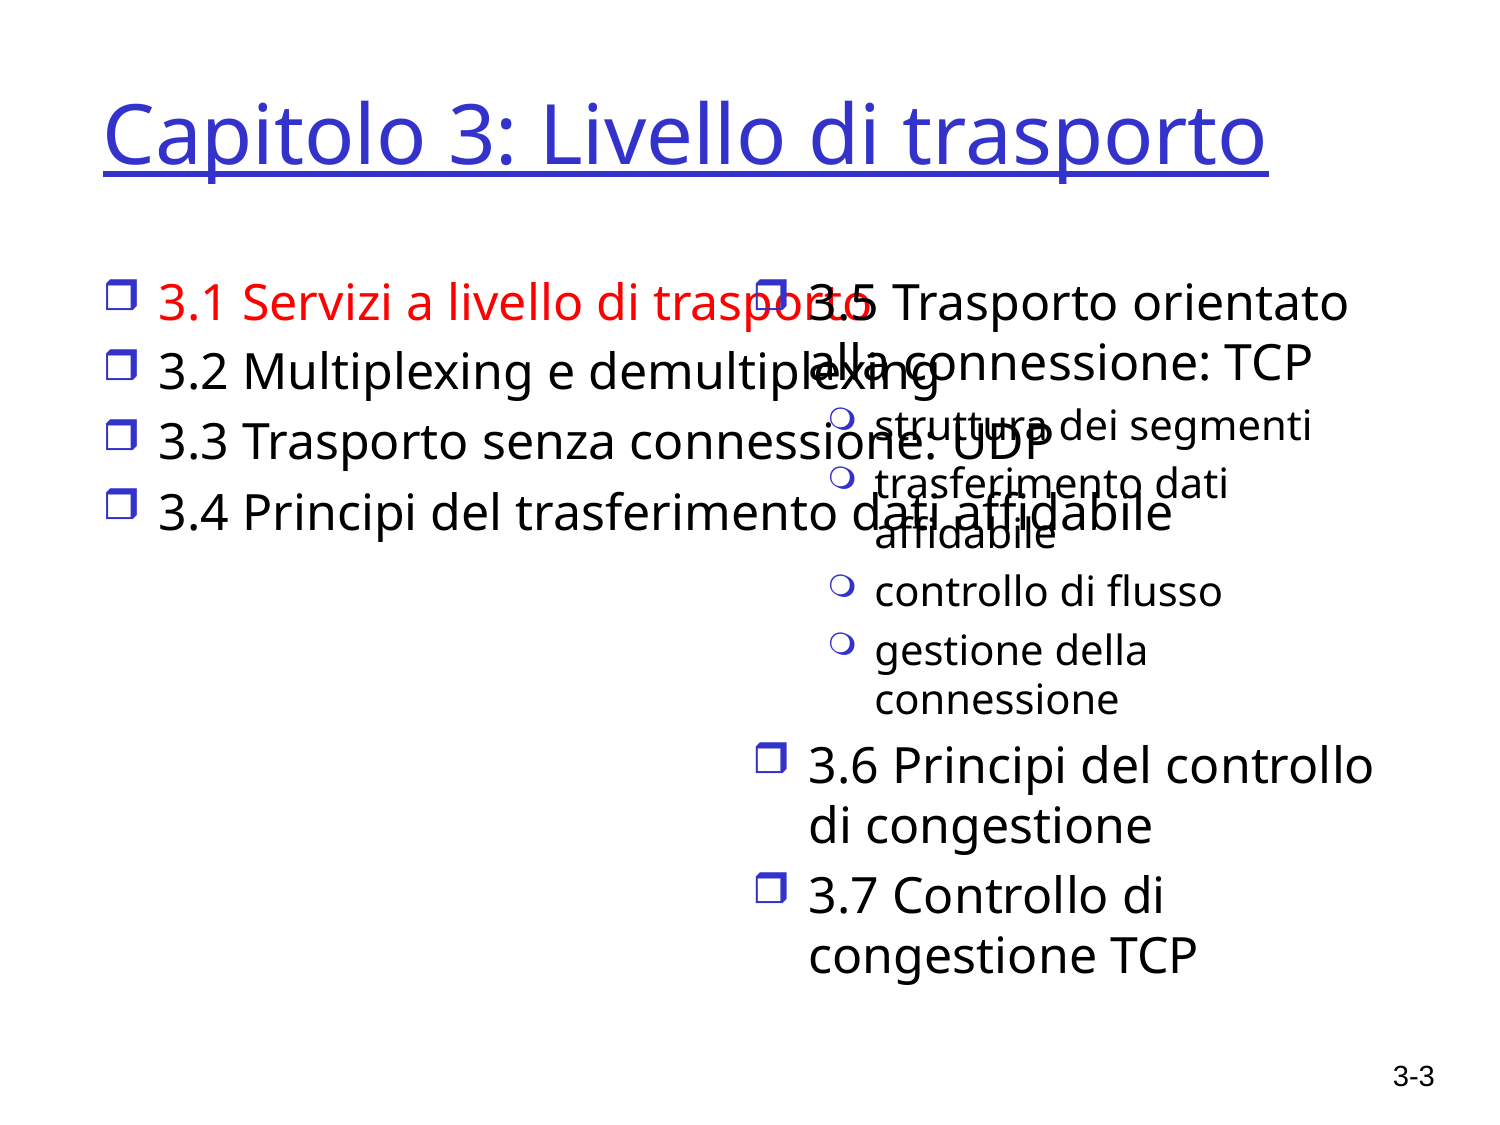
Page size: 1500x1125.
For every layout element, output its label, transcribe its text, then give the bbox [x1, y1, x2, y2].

list 3.5 Trasporto orientato alla connessione: TCP struttura dei segmenti trasferimento dati affidabile controllo di flusso gestione della connessione 3.6 Principi del controllo di congestione 3.7 Controllo di congestione TCP [737, 262, 1403, 1026]
list 3.1 Servizi a livello di trasporto 3.2 Multiplexing e demultiplexing 3.3 Trasporto senza connessione: UDP 3.4 Principi del trasferimento dati affidabile [87, 262, 737, 1026]
slide_number 3-3 [1338, 1049, 1451, 1125]
title Capitolo 3: Livello di trasporto [87, 37, 1363, 226]
